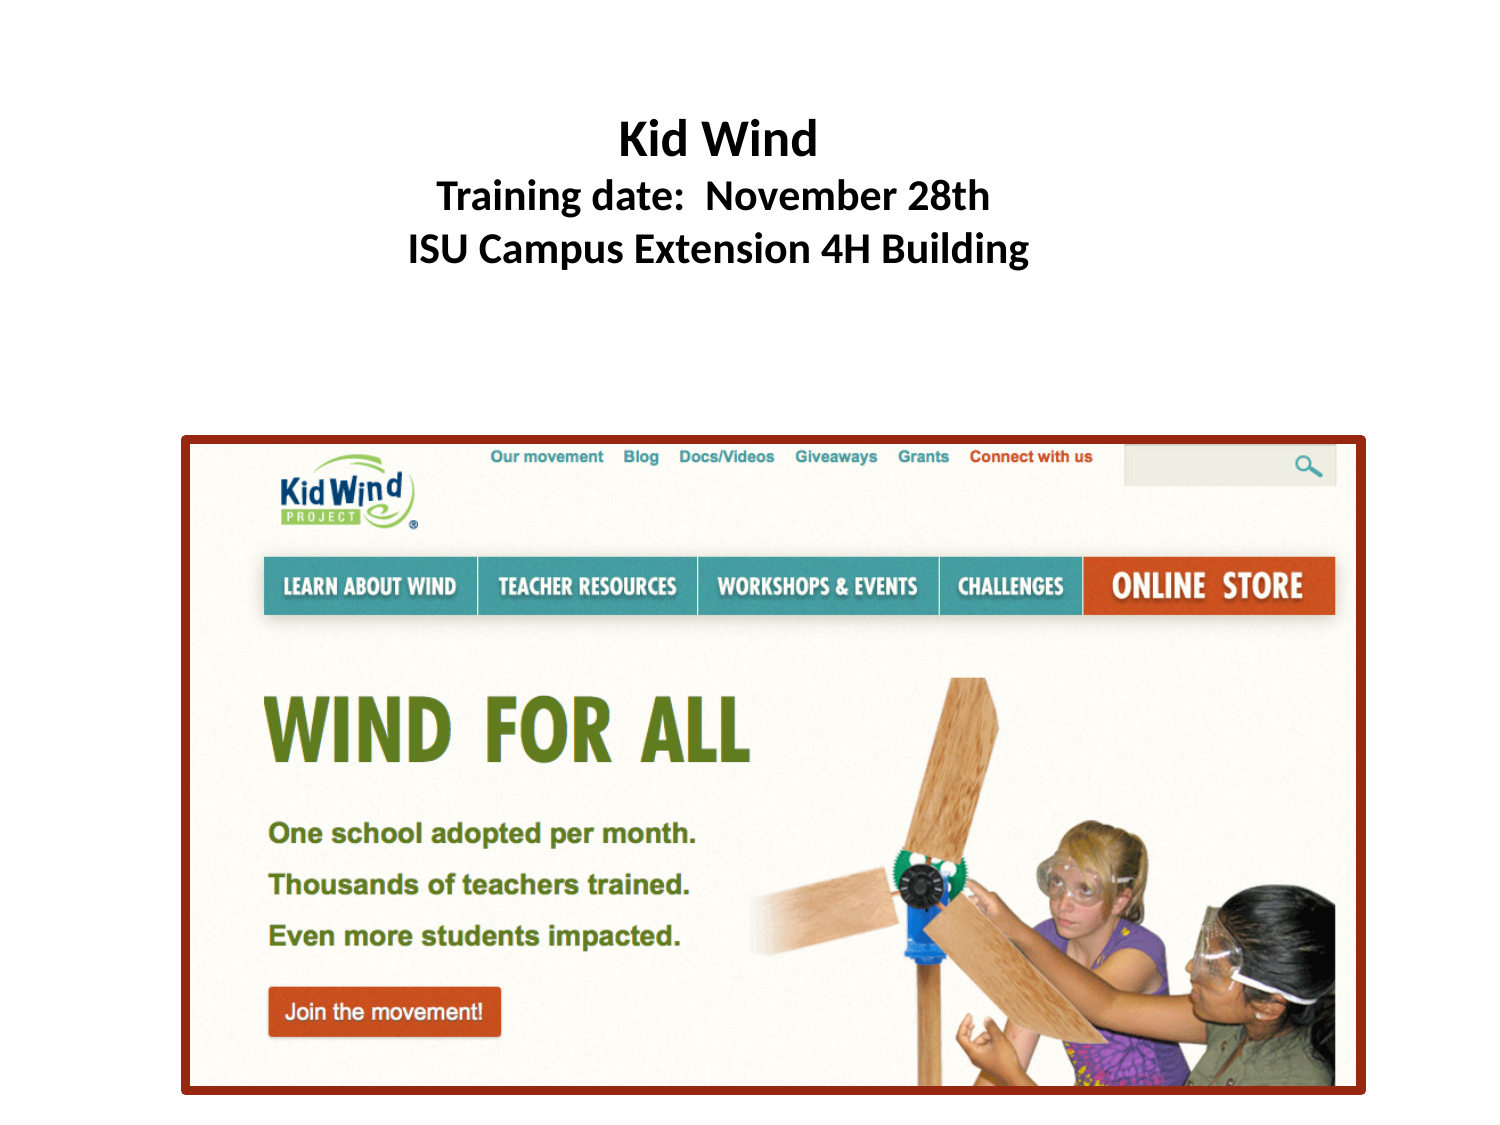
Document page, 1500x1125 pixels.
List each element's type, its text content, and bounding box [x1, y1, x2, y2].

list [189, 444, 1357, 1087]
title Kid Wind Training date: November 28th ISU Campus Extension 4H Building [43, 93, 1394, 282]
